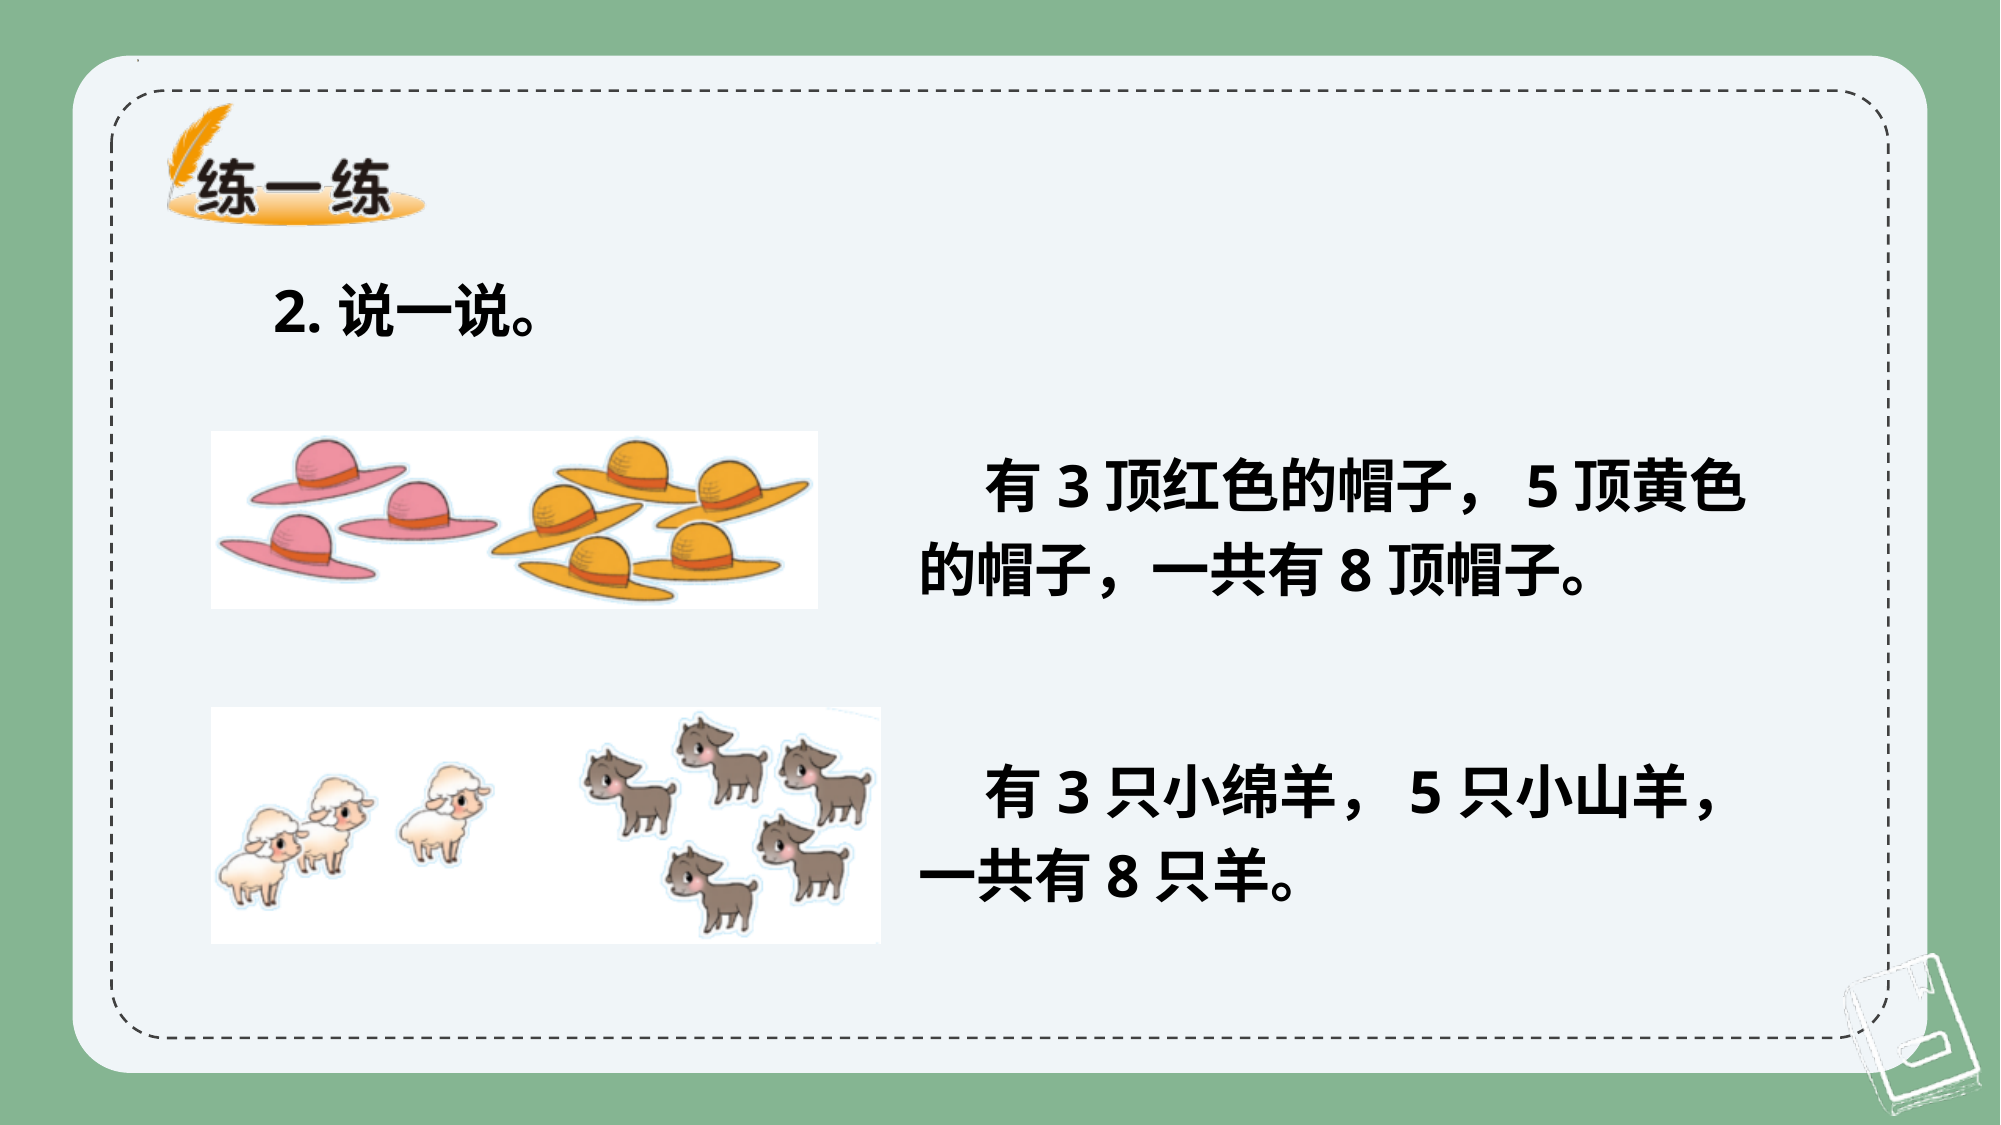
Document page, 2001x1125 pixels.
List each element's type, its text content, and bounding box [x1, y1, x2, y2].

text_box 有3顶红色的帽子，5顶黄色的帽子，一共有8顶帽子。 [903, 428, 1786, 611]
picture [211, 431, 818, 609]
text_box 2.说一说。 [258, 245, 771, 352]
text_box 有3只小绵羊，5只小山羊，一共有8只羊。 [903, 733, 1786, 917]
picture [211, 707, 881, 944]
picture [1843, 953, 1982, 1116]
picture [149, 96, 439, 238]
